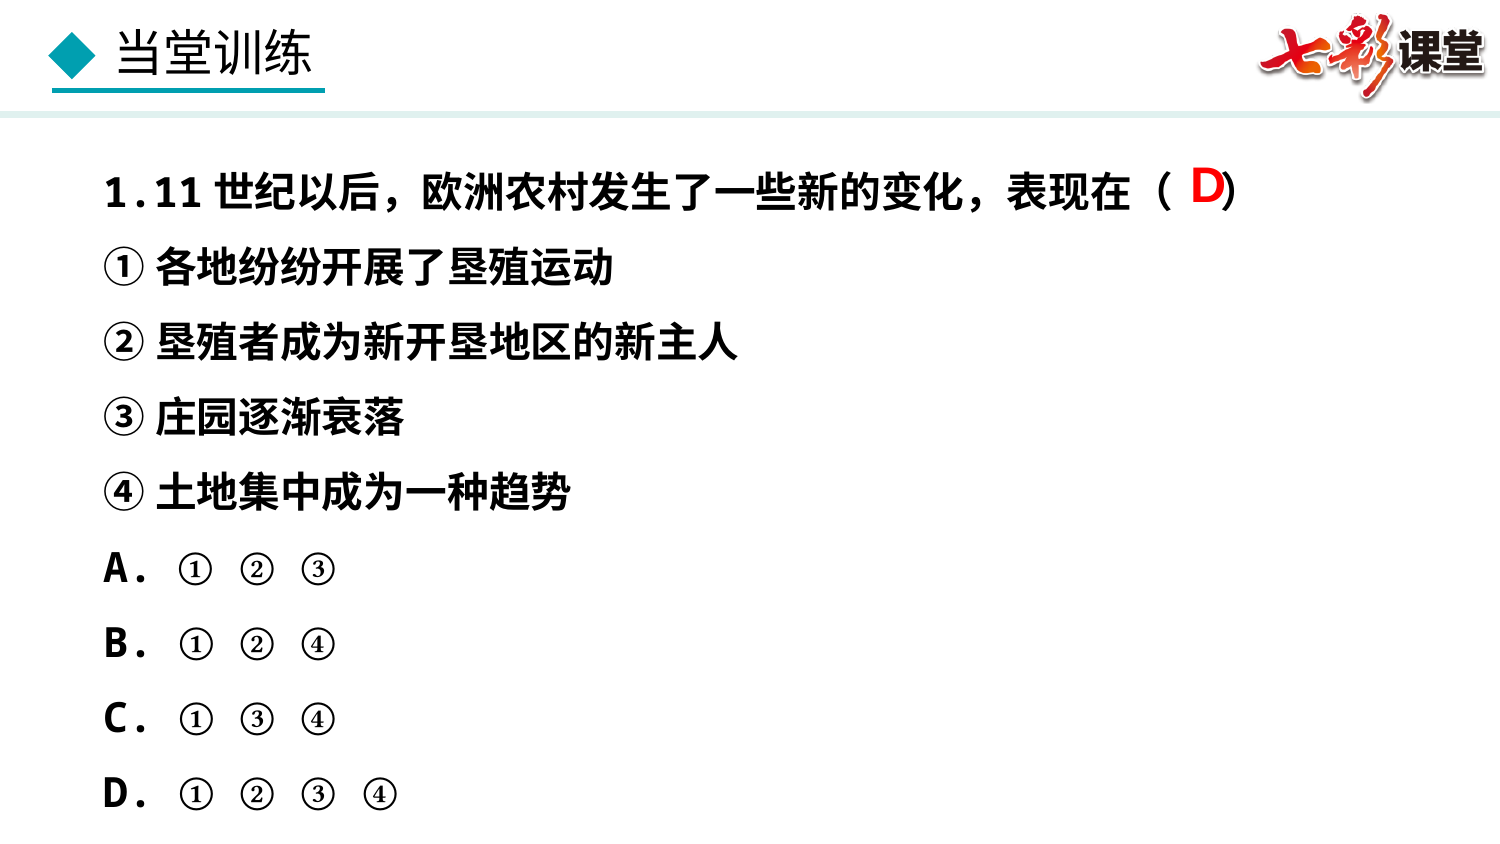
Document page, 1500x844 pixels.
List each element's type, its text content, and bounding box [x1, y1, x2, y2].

text_box 1.11世纪以后，欧洲农村发生了一些新的变化，表现在（ ） ①各地纷纷开展了垦殖运动 ②垦殖者成为新开垦地区的新主人 ③庄园逐渐衰落 ④土地集中成为一种趋势 ① ② ③ B. ① ② ④ C. ① ③ ④ D. ① ② ③ ④ [88, 133, 1353, 824]
text_box D [1175, 145, 1343, 220]
picture [1254, 8, 1491, 104]
